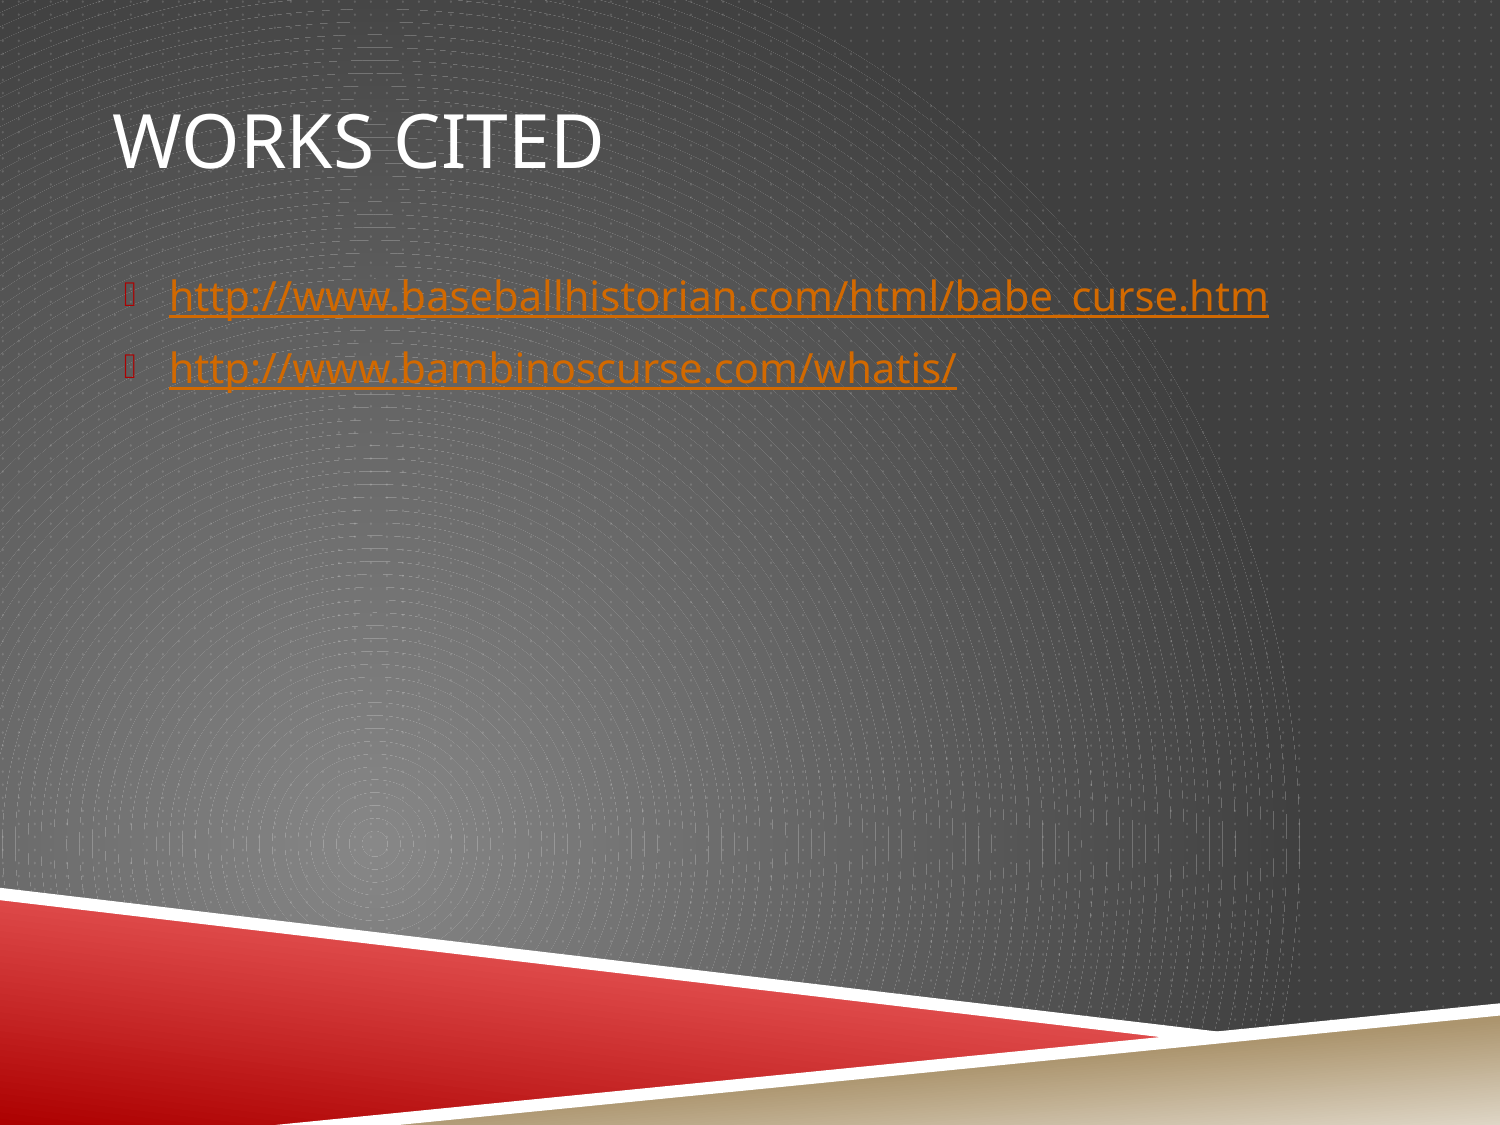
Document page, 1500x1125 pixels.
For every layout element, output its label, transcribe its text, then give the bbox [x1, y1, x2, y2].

title Works Cited [112, 45, 1388, 233]
list http://www.baseballhistorian.com/html/babe_curse.htm http://www.bambinoscurse.com/whatis/ [112, 262, 1388, 875]
